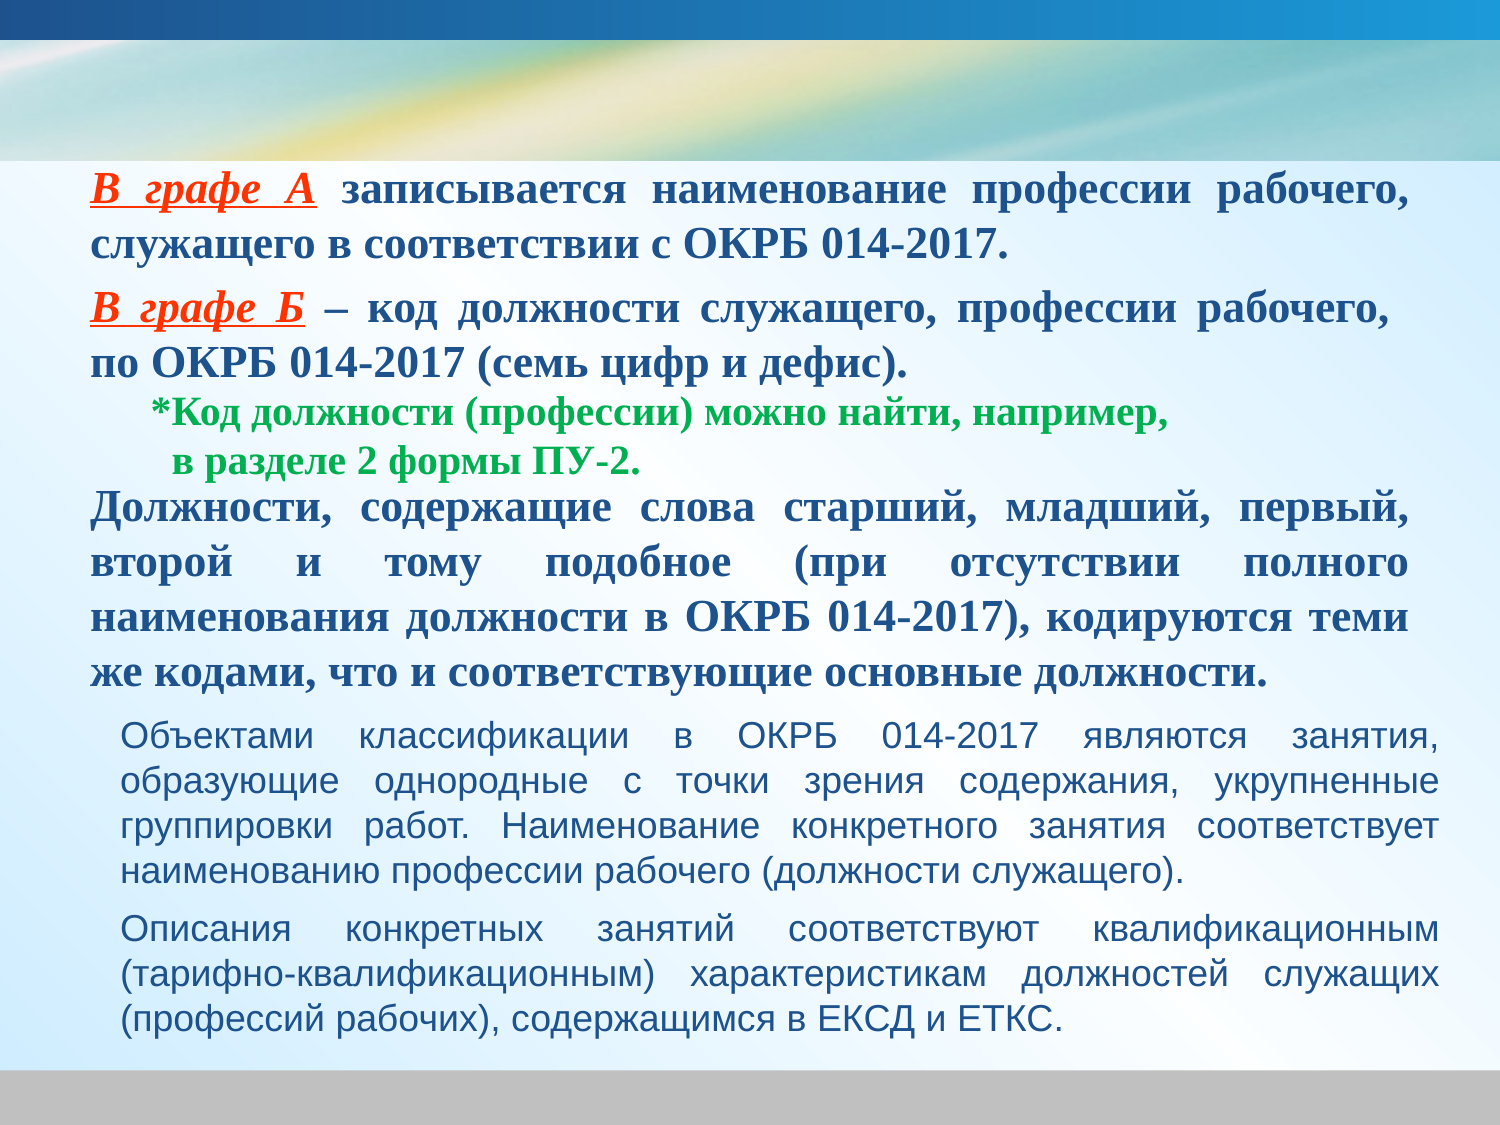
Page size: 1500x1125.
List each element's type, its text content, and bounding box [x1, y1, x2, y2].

text_box *Код должности (профессии) можно найти, например, в разделе 2 формы ПУ-2. [135, 387, 1486, 480]
text_box Объектами классификации в ОКРБ 014-2017 являются занятия, образующие однородные с точки зрения содержания, укрупненные группировки работ. Наименование конкретного занятия соответствует наименованию профессии рабочего (должности служащего). Описания конкретных занятий соответствуют квалификационным (тарифно-квалификационным) характеристикам должностей служащих (профессий рабочих), содержащимся в ЕКСД и ЕТКС. [105, 704, 1456, 1047]
list В графе А записывается наименование профессии рабочего, служащего в соответствии с ОКРБ 014-2017. В графе Б – код должности служащего, профессии рабочего, по ОКРБ 014-2017 (семь цифр и дефис). Должности, содержащие слова старший, младший, первый, второй и тому подобное (при отсутствии полного наименования должности в ОКРБ 014-2017), кодируются теми же кодами, что и соответствующие основные должности. [75, 149, 1425, 717]
picture [0, 39, 1500, 161]
